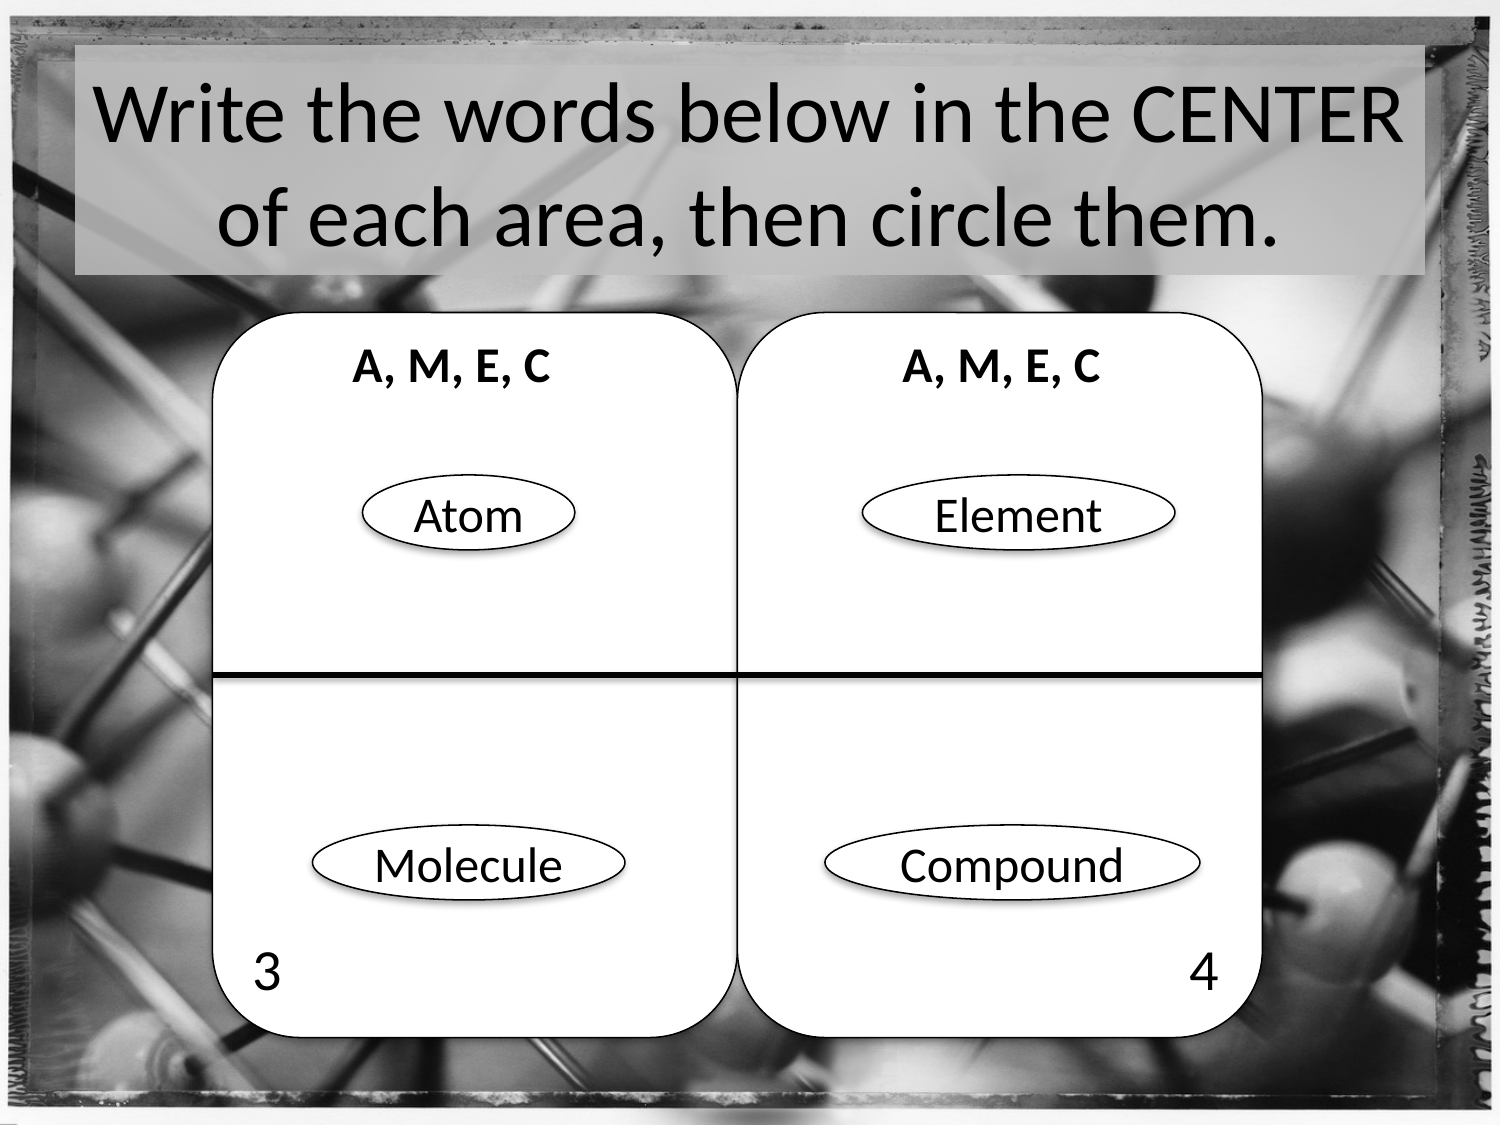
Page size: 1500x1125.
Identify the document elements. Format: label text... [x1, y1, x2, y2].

text_box [211, 685, 735, 1039]
text_box Atom [361, 474, 576, 551]
text_box A, M, E, C [887, 324, 1150, 400]
text_box [736, 685, 1264, 1039]
text_box Compound [824, 824, 1201, 901]
text_box [211, 311, 736, 672]
text_box 3 [237, 924, 300, 1010]
text_box 4 [1174, 924, 1238, 1010]
text_box [736, 311, 1264, 672]
text_box Molecule [311, 824, 626, 901]
picture [0, 0, 1500, 1125]
title Write the words below in the CENTER of each area, then circle them. [75, 45, 1425, 275]
text_box A, M, E, C [337, 324, 600, 400]
text_box Element [861, 474, 1176, 551]
